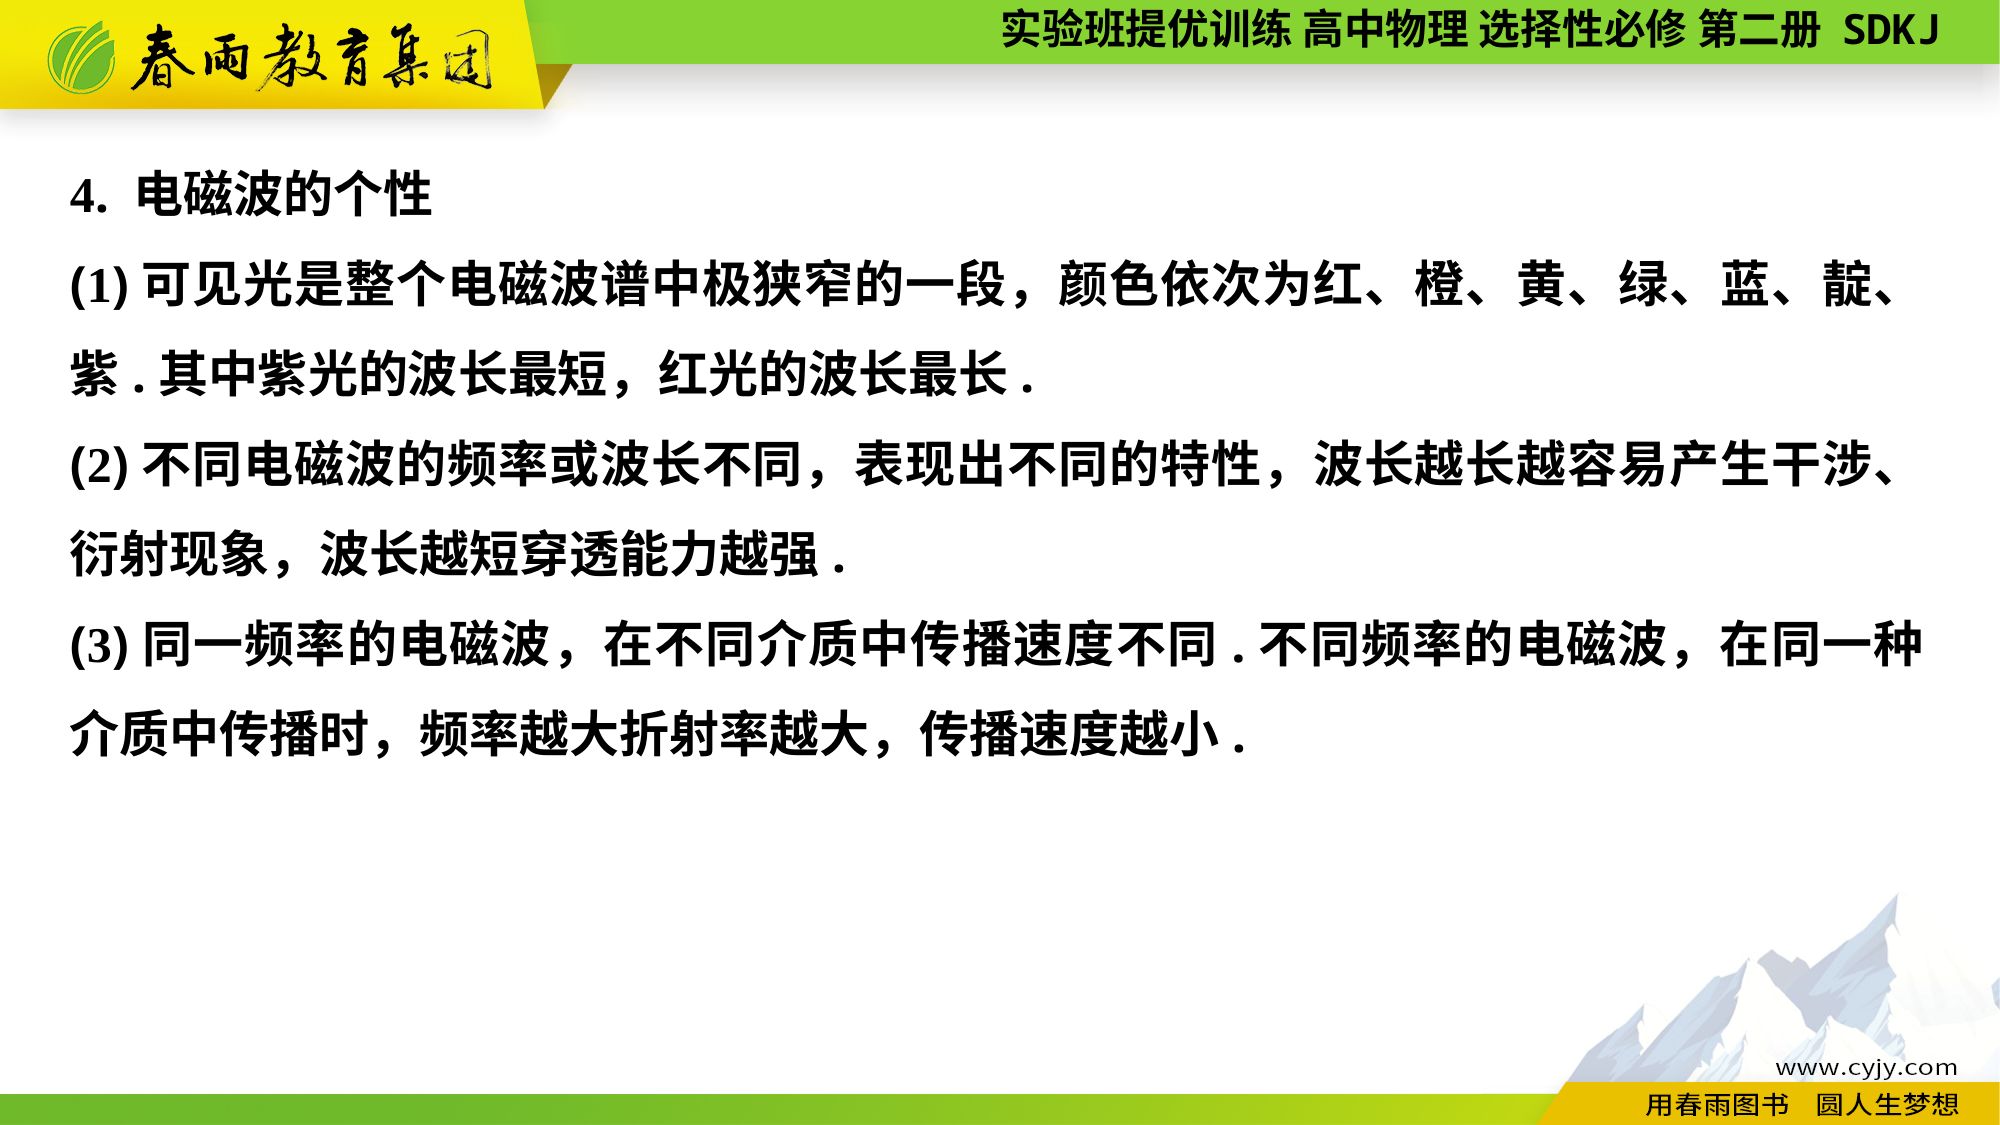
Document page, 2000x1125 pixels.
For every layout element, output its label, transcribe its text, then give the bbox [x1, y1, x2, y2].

list 4. 电磁波的个性 (1)可见光是整个电磁波谱中极狭窄的一段，颜色依次为红、橙、黄、绿、蓝、靛、紫.其中紫光的波长最短，红光的波长最长. (2)不同电磁波的频率或波长不同，表现出不同的特性，波长越长越容易产生干涉、衍射现象，波长越短穿透能力越强. (3)同一频率的电磁波，在不同介质中传播速度不同.不同频率的电磁波，在同一种介质中传播时，频率越大折射率越大，传播速度越小. [54, 125, 1939, 766]
picture [0, 0, 2000, 1125]
